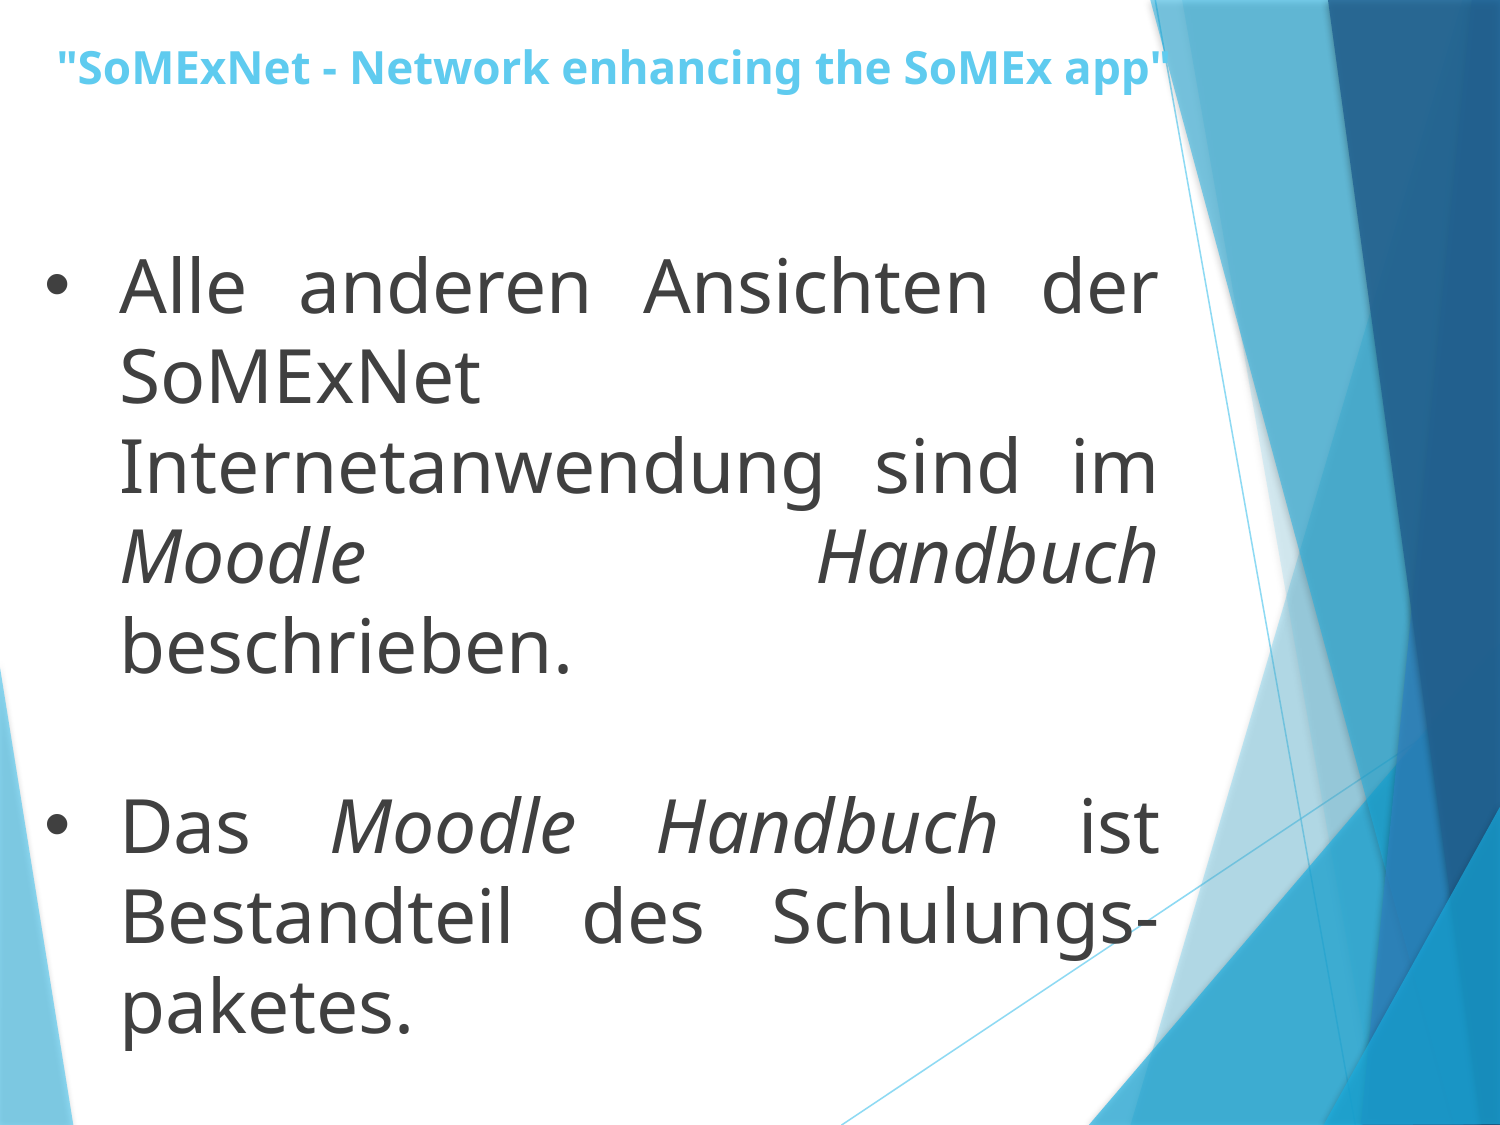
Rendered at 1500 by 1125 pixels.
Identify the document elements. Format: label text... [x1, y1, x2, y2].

title "SoMExNet - Network enhancing the SoMEx app" [41, 30, 1415, 114]
text_box Alle anderen Ansichten der SoMExNet Internetanwendung sind im Moodle Handbuch beschrieben. Das Moodle Handbuch ist Bestandteil des Schulungs-paketes. [29, 231, 1176, 1057]
